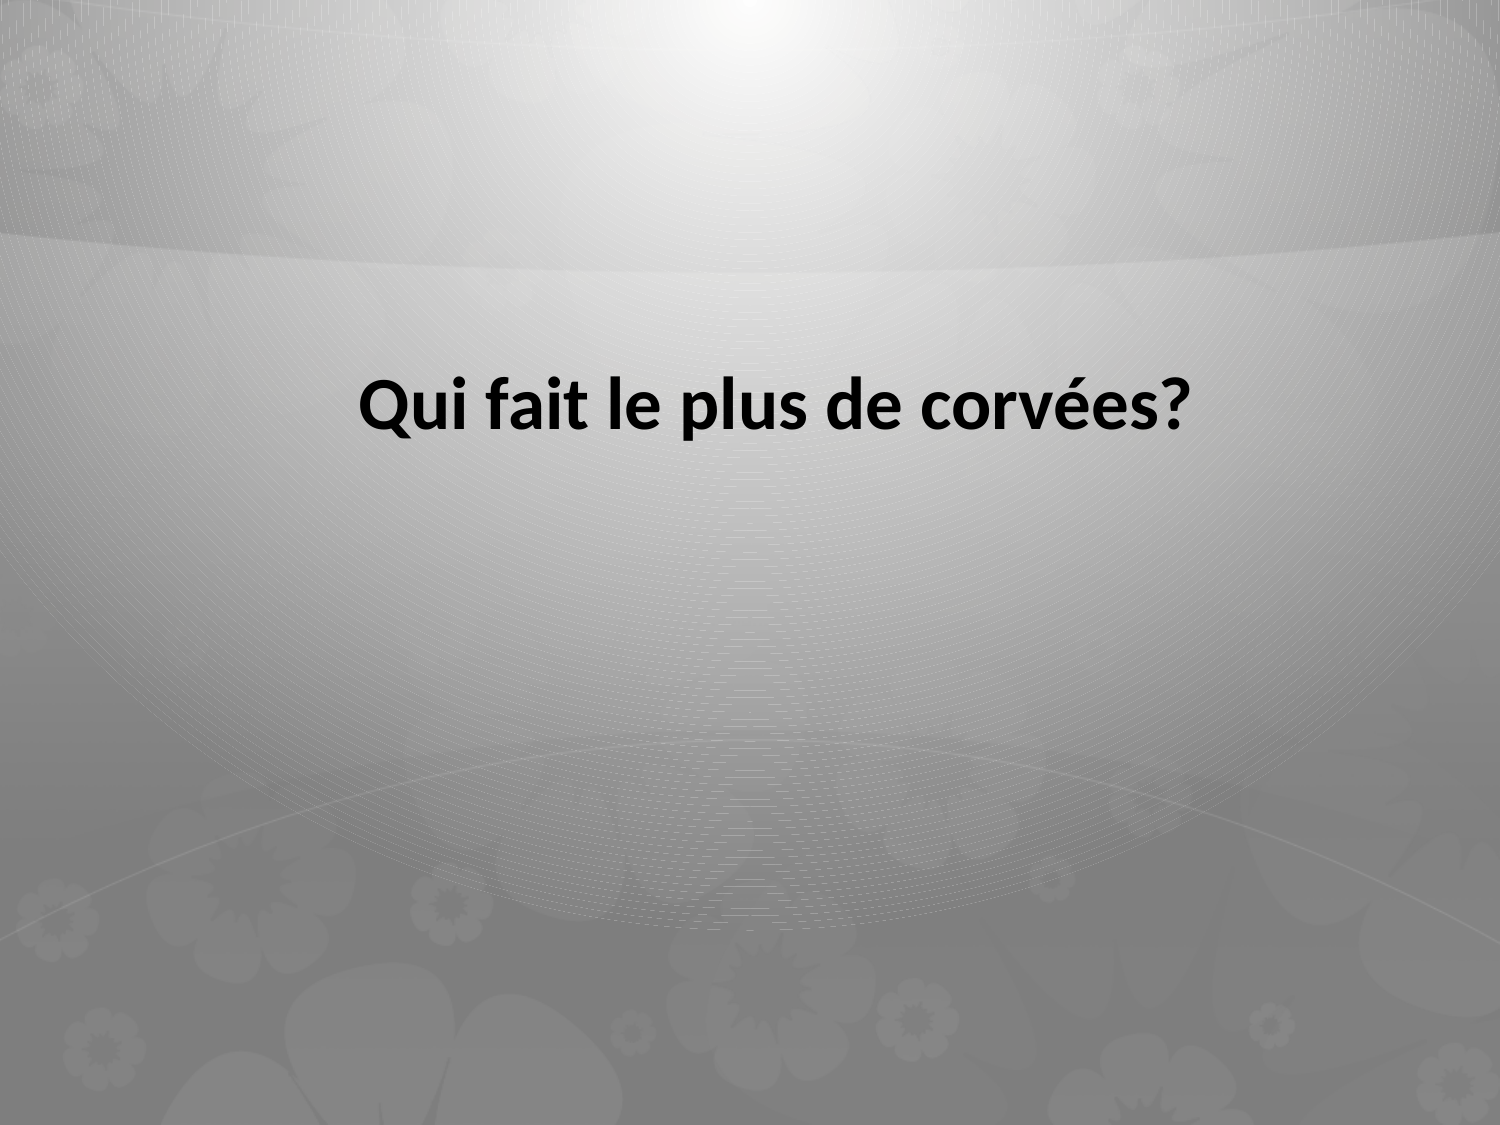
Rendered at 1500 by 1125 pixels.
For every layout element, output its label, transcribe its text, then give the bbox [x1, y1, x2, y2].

text_box Qui fait le plus de corvées? [344, 347, 1250, 452]
picture [0, 0, 1500, 1125]
